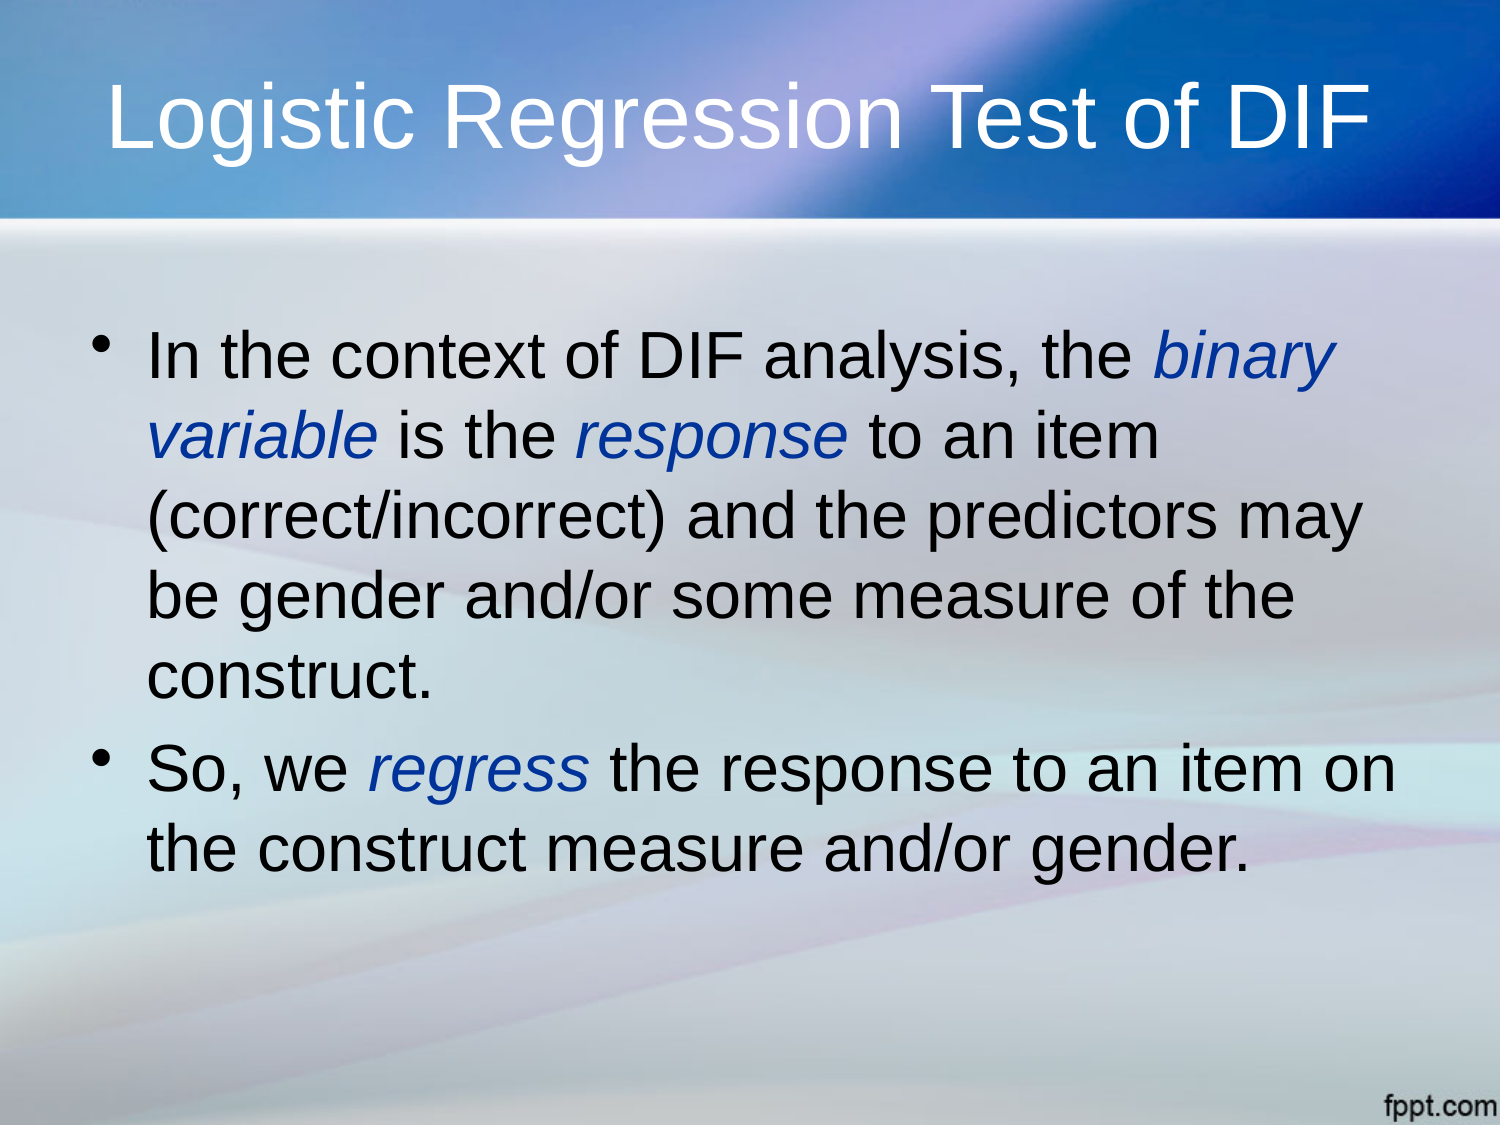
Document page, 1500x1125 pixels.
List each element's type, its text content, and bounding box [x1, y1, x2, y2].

picture [0, 0, 1500, 1125]
title Logistic Regression Test of DIF [64, 31, 1415, 192]
list In the context of DIF analysis, the binary variable is the response to an item (correct/incorrect) and the predictors may be gender and/or some measure of the construct. So, we regress the response to an item on the construct measure and/or gender. [75, 304, 1425, 1047]
